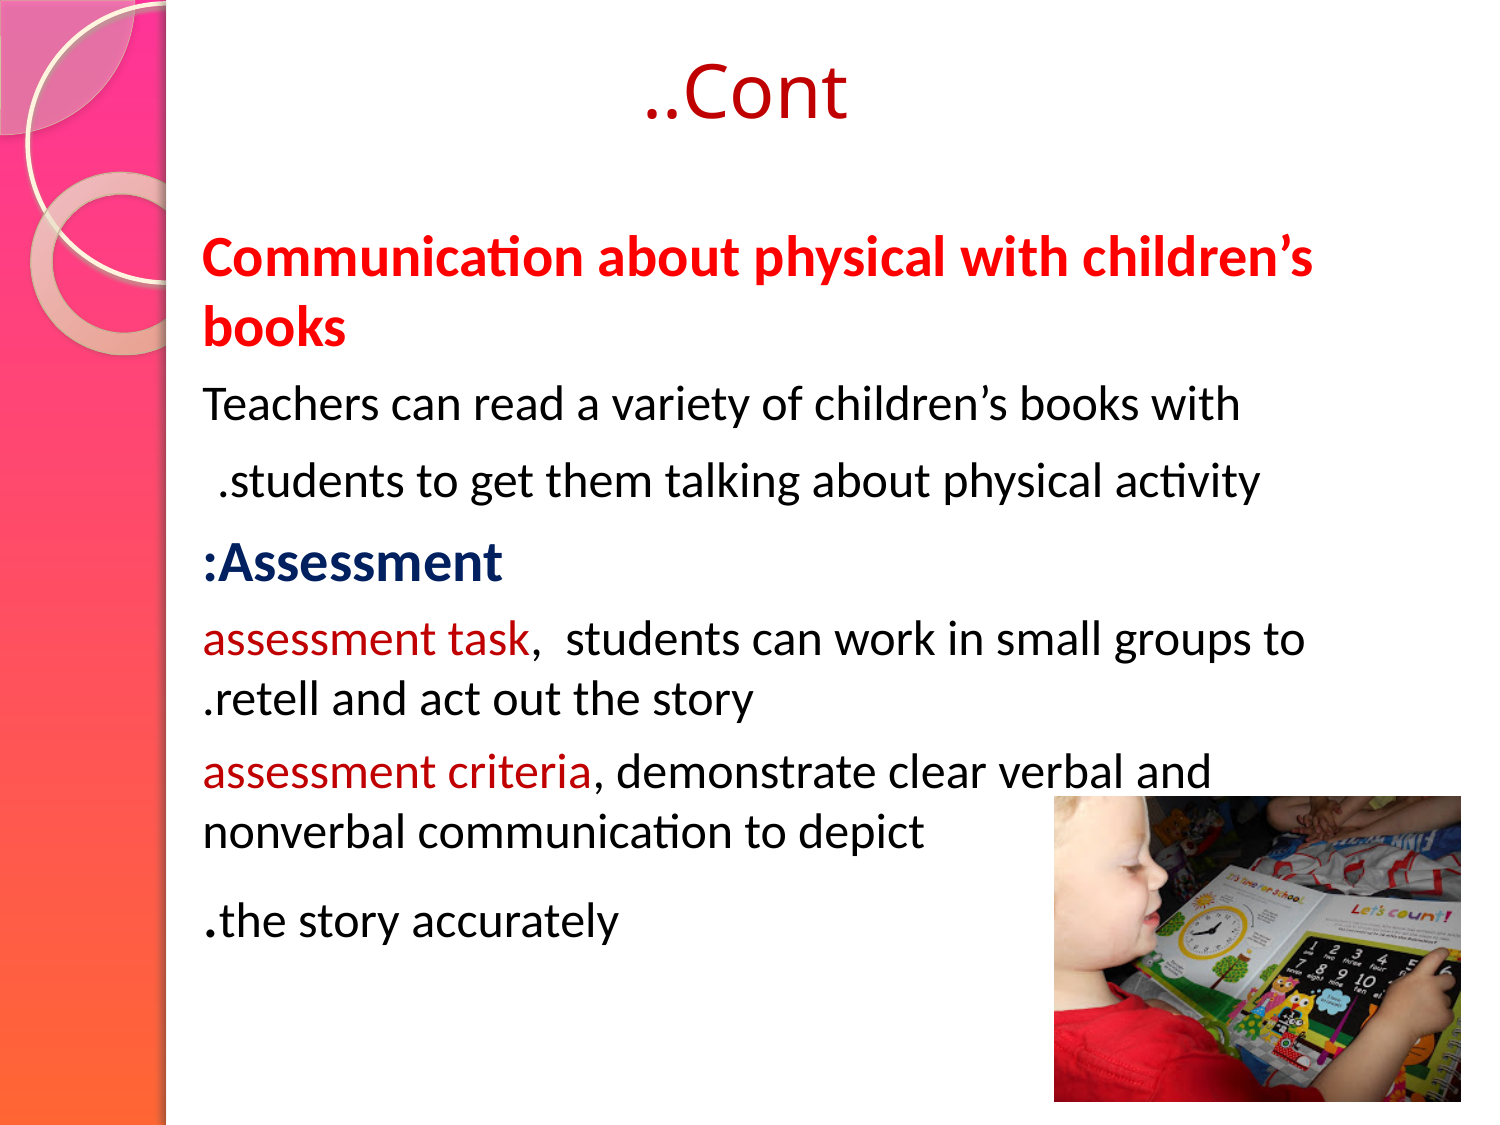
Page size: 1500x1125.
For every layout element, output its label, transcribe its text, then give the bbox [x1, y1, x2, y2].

list Communication about physical with children’s books Teachers can read a variety of children’s books with students to get them talking about physical activity. Assessment: assessment task, students can work in small groups to retell and act out the story. assessment criteria, demonstrate clear verbal and nonverbal communication to depict the story accurately. [187, 210, 1425, 1005]
title Cont.. [70, 35, 1421, 143]
picture [1054, 796, 1462, 1102]
